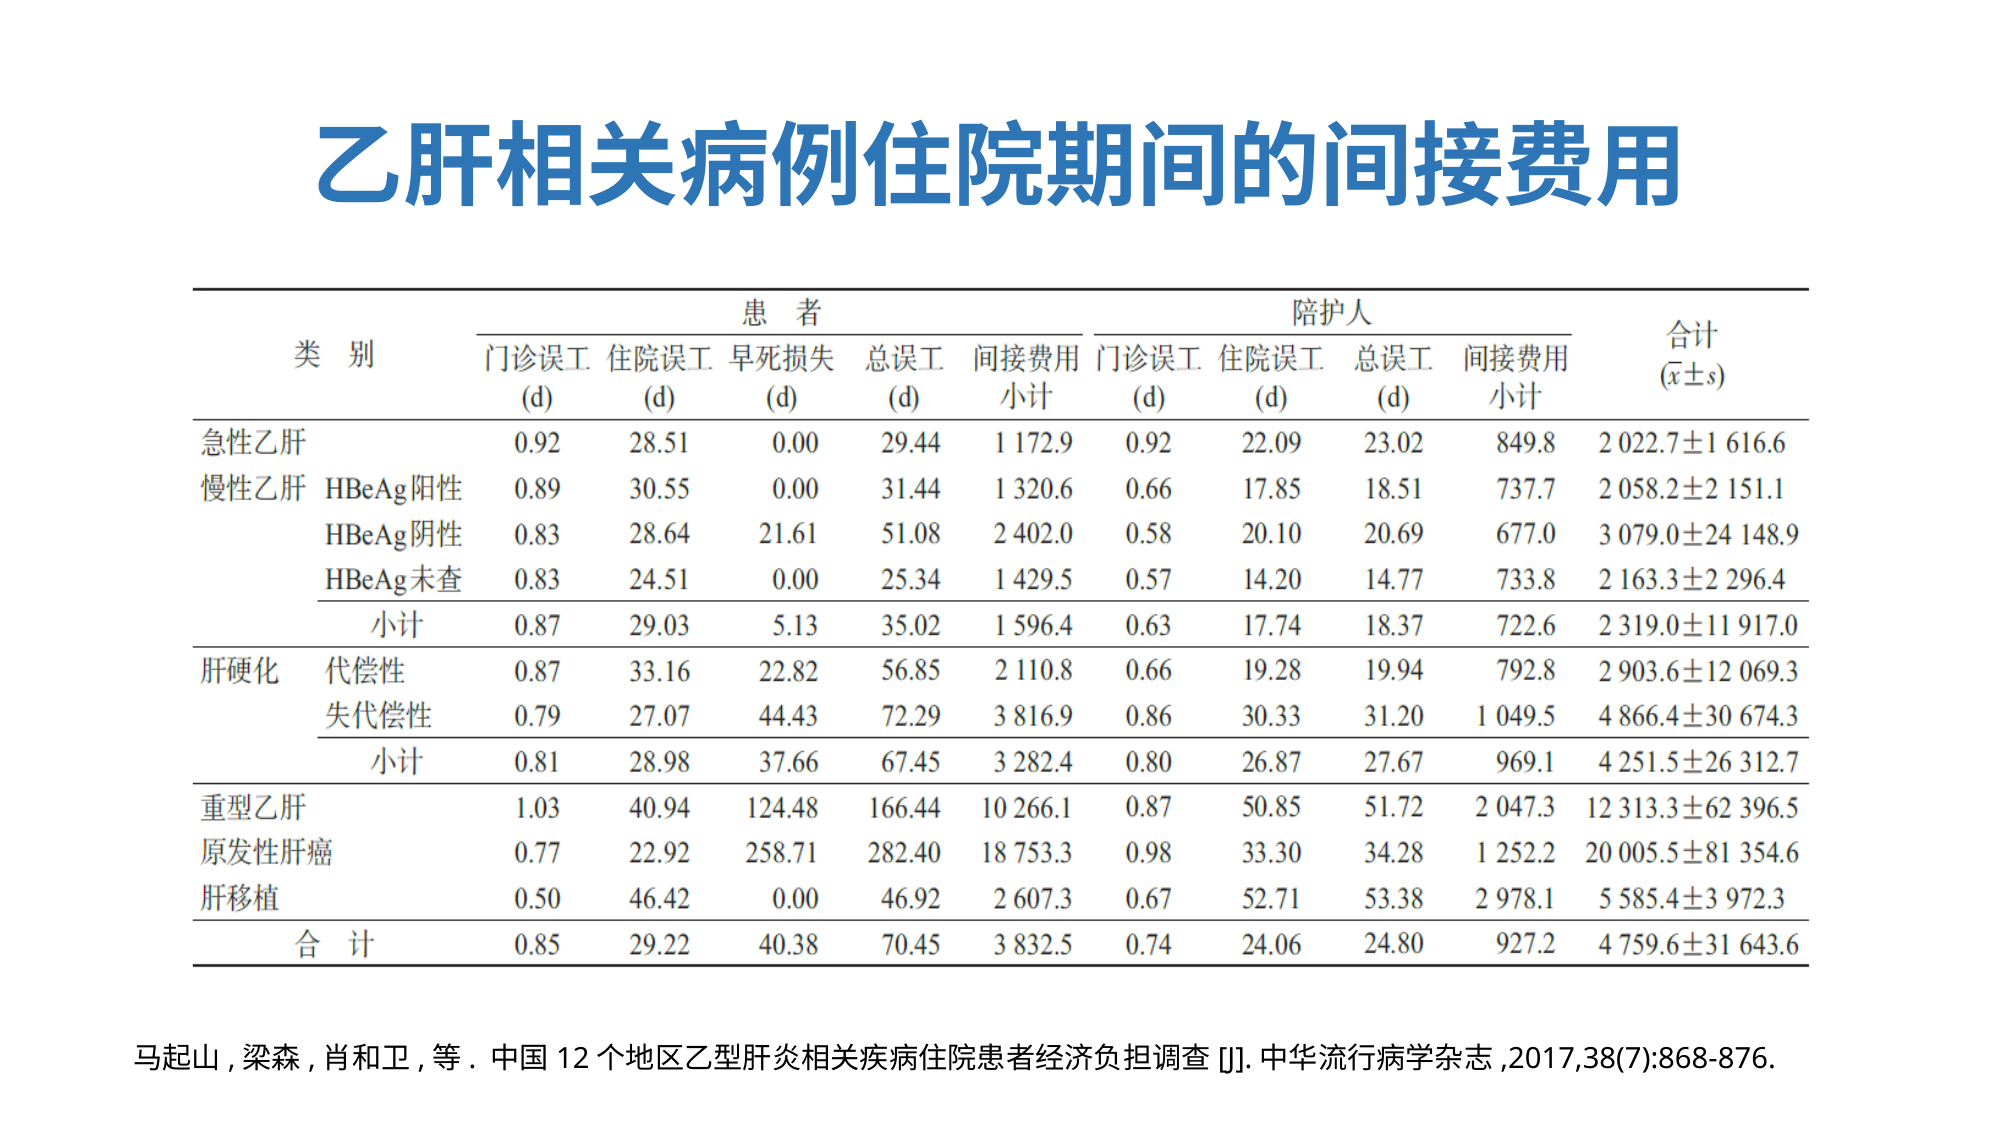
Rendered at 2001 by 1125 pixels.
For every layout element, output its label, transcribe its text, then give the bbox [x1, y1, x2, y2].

text_box 马起山,梁森,肖和卫,等. 中国12个地区乙型肝炎相关疾病住院患者经济负担调查[J].中华流行病学杂志,2017,38(7):868-876. [118, 1032, 1828, 1082]
picture [182, 277, 1813, 986]
slide_number [1412, 1042, 1863, 1103]
title 乙肝相关病例住院期间的间接费用 [137, 59, 1863, 278]
